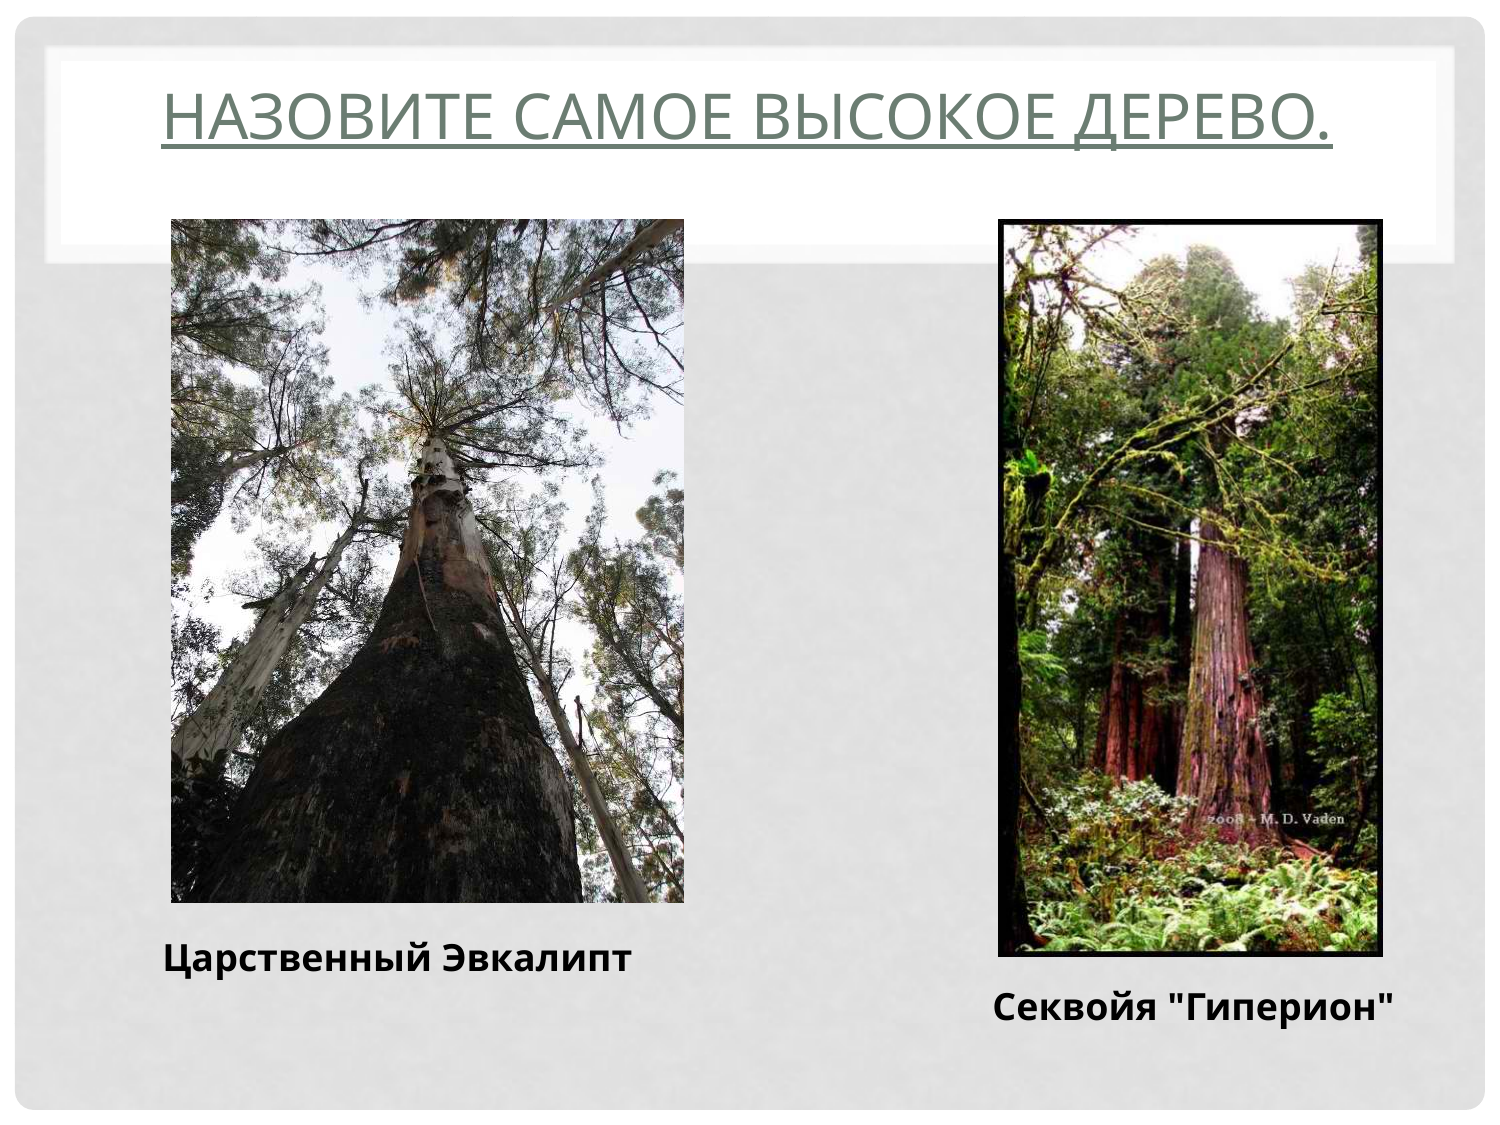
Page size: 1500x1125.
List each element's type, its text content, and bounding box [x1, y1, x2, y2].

text_box Царственный Эвкалипт [147, 926, 715, 987]
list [170, 219, 684, 903]
title Назовите самое высокое дерево. [69, 66, 1425, 238]
text_box Секвойя "Гиперион" [977, 975, 1498, 1036]
picture [997, 219, 1383, 958]
